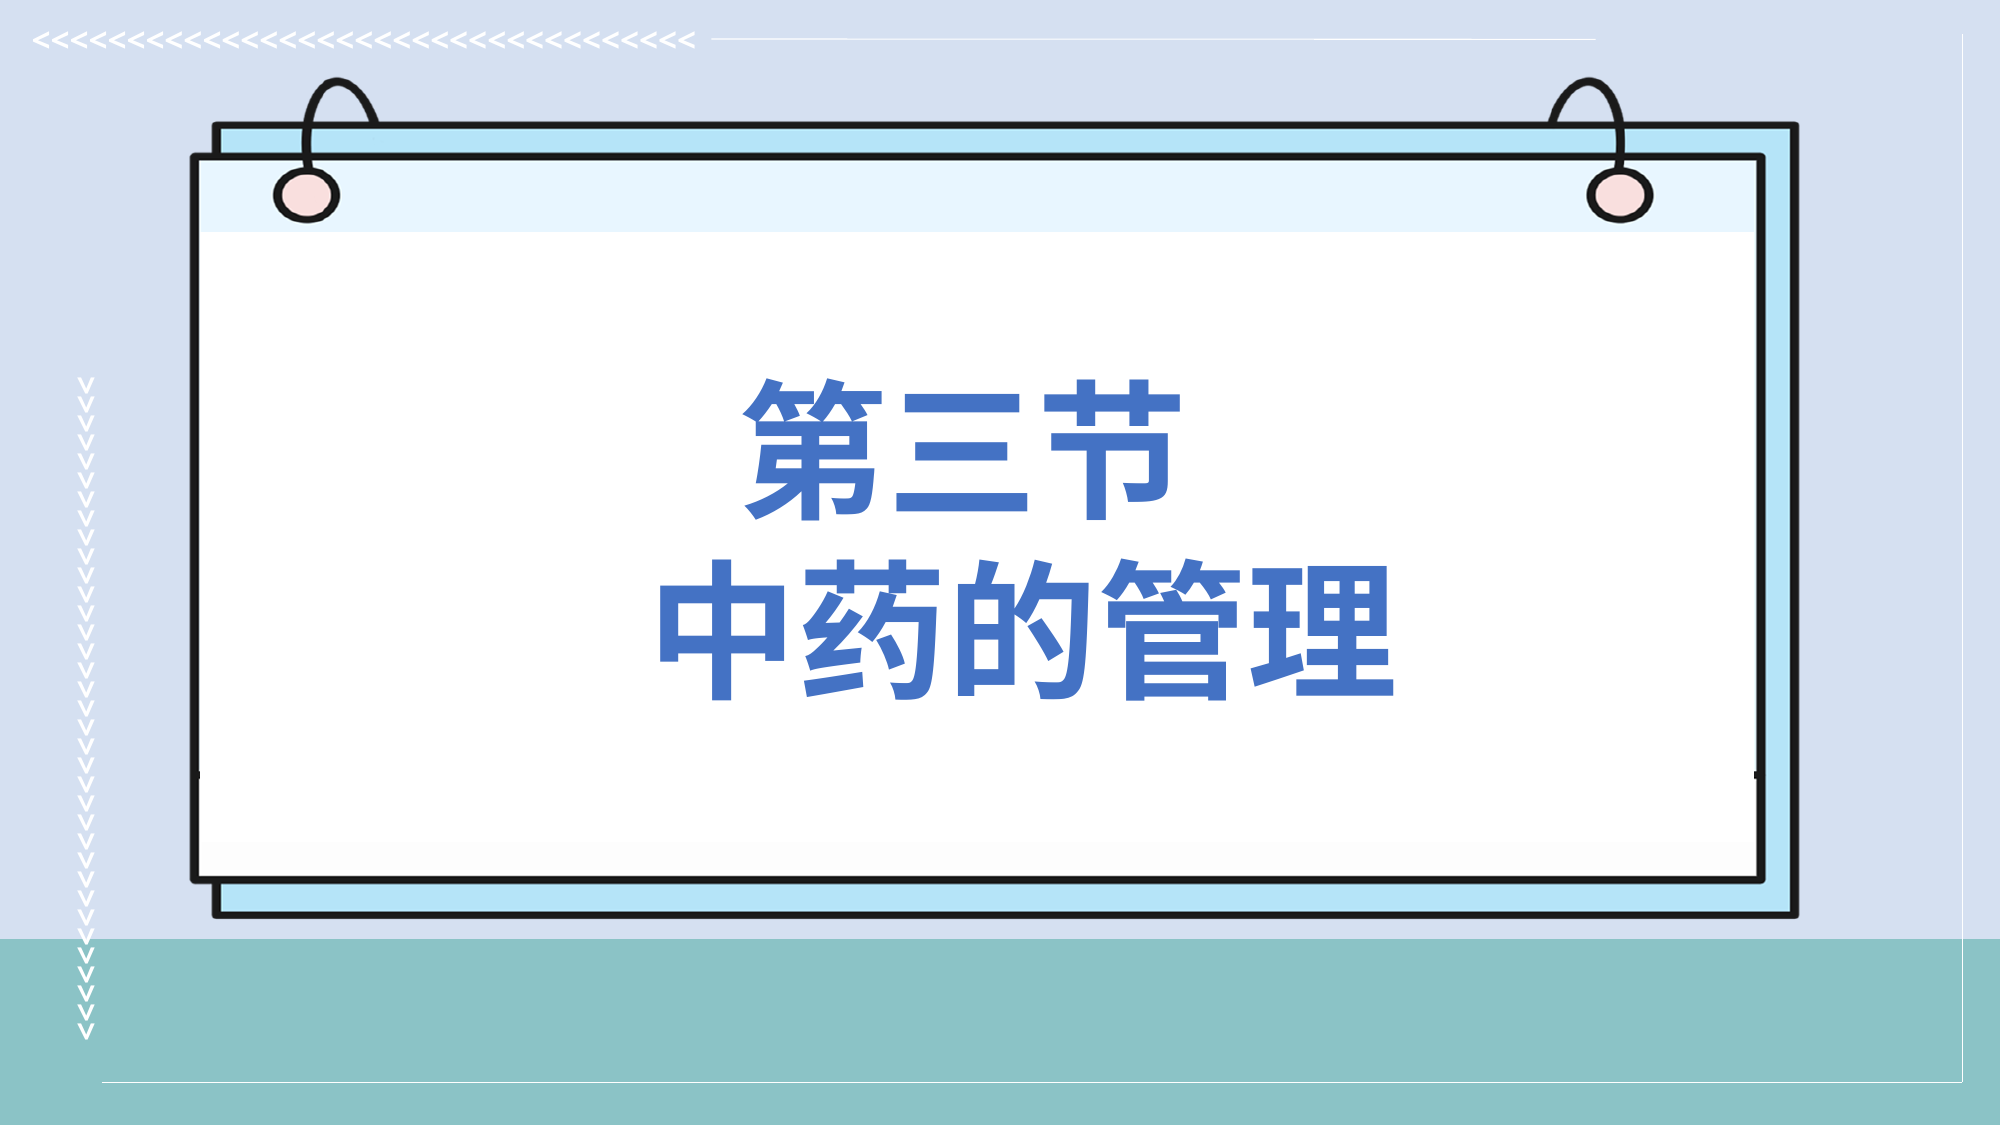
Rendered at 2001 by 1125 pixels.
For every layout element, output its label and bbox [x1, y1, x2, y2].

picture [107, 37, 1841, 947]
